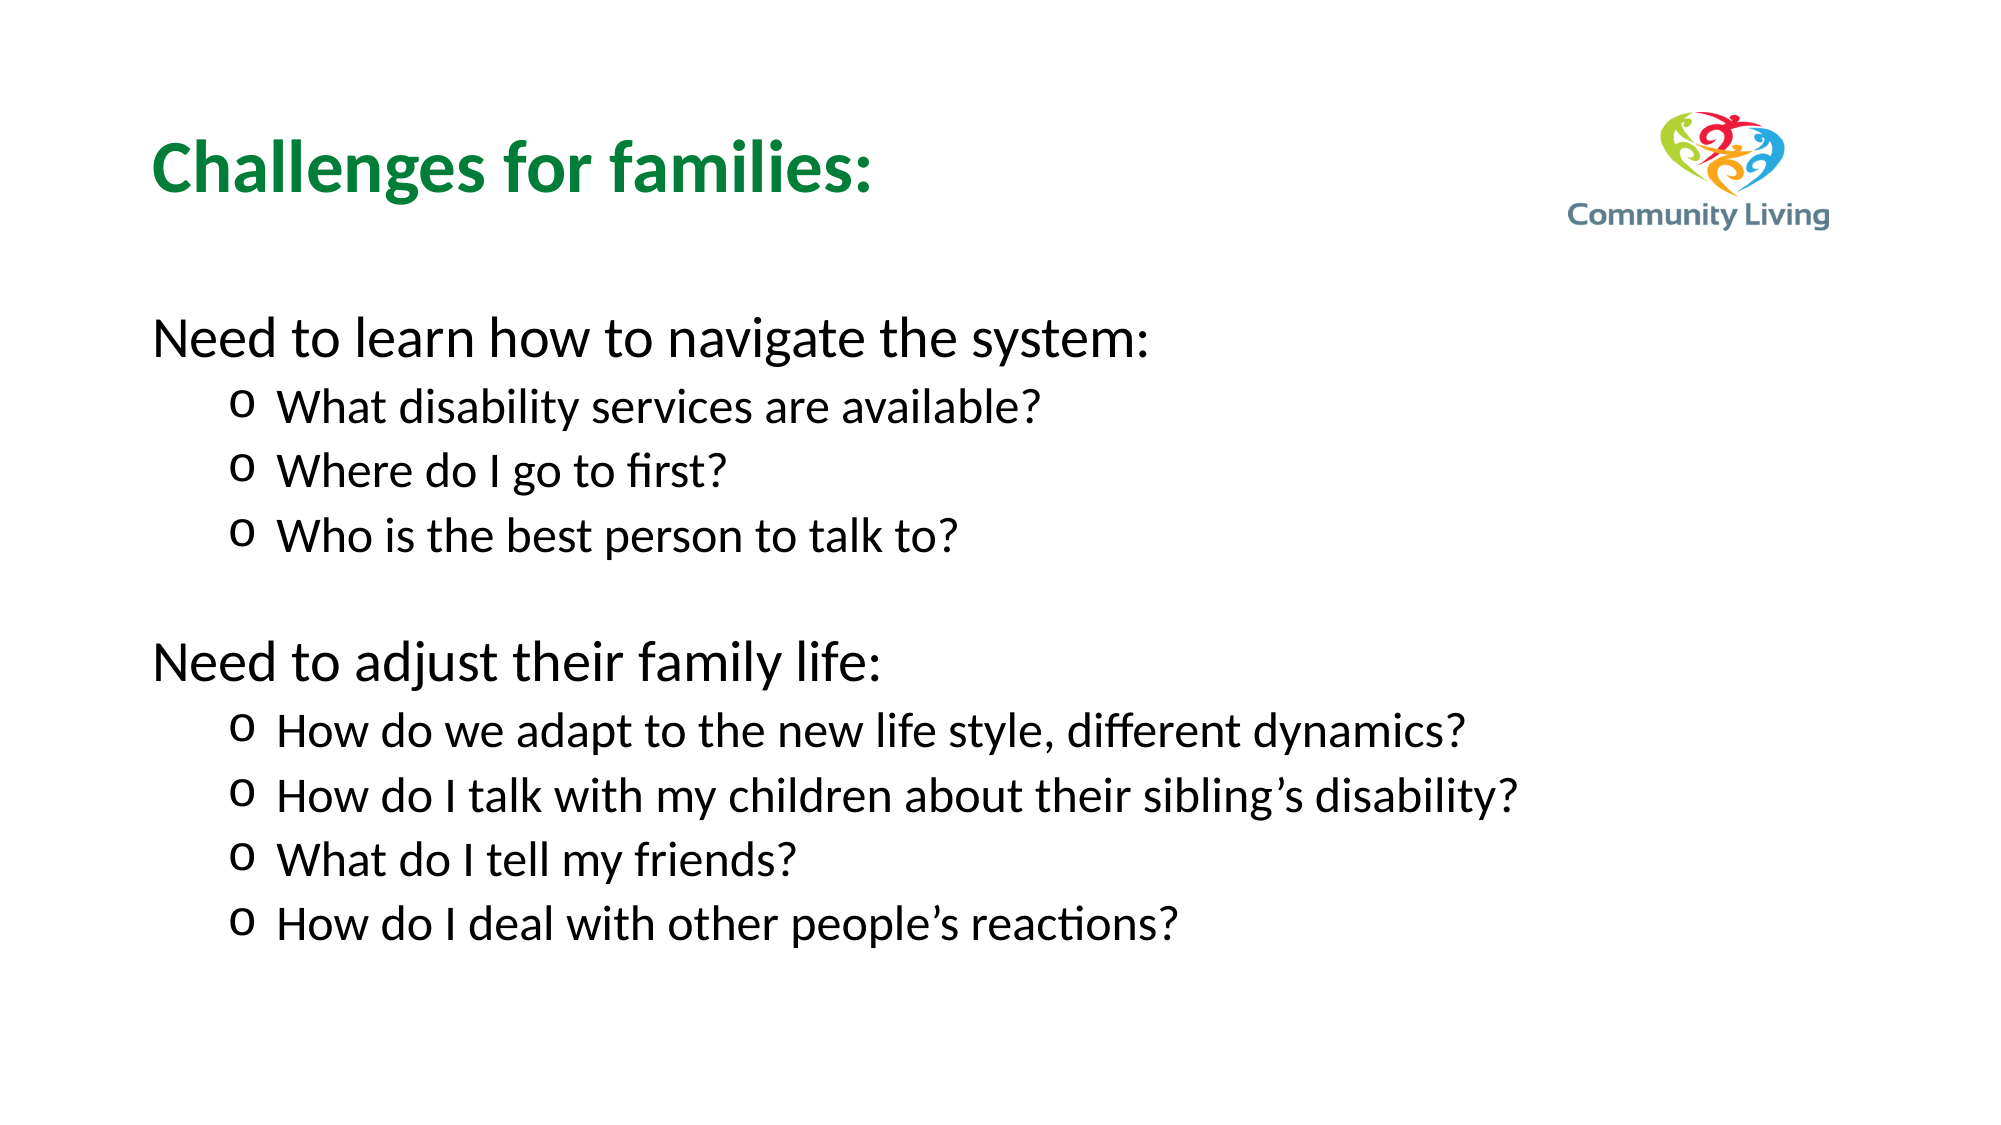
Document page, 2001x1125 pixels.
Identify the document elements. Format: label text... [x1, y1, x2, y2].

list Need to learn how to navigate the system: What disability services are available? Where do I go to first? Who is the best person to talk to? Need to adjust their family life: How do we adapt to the new life style, different dynamics? How do I talk with my children about their sibling’s disability? What do I tell my friends? How do I deal with other people’s reactions? [137, 299, 1863, 1014]
picture [1567, 112, 1829, 231]
title Challenges for families: [137, 59, 1863, 278]
